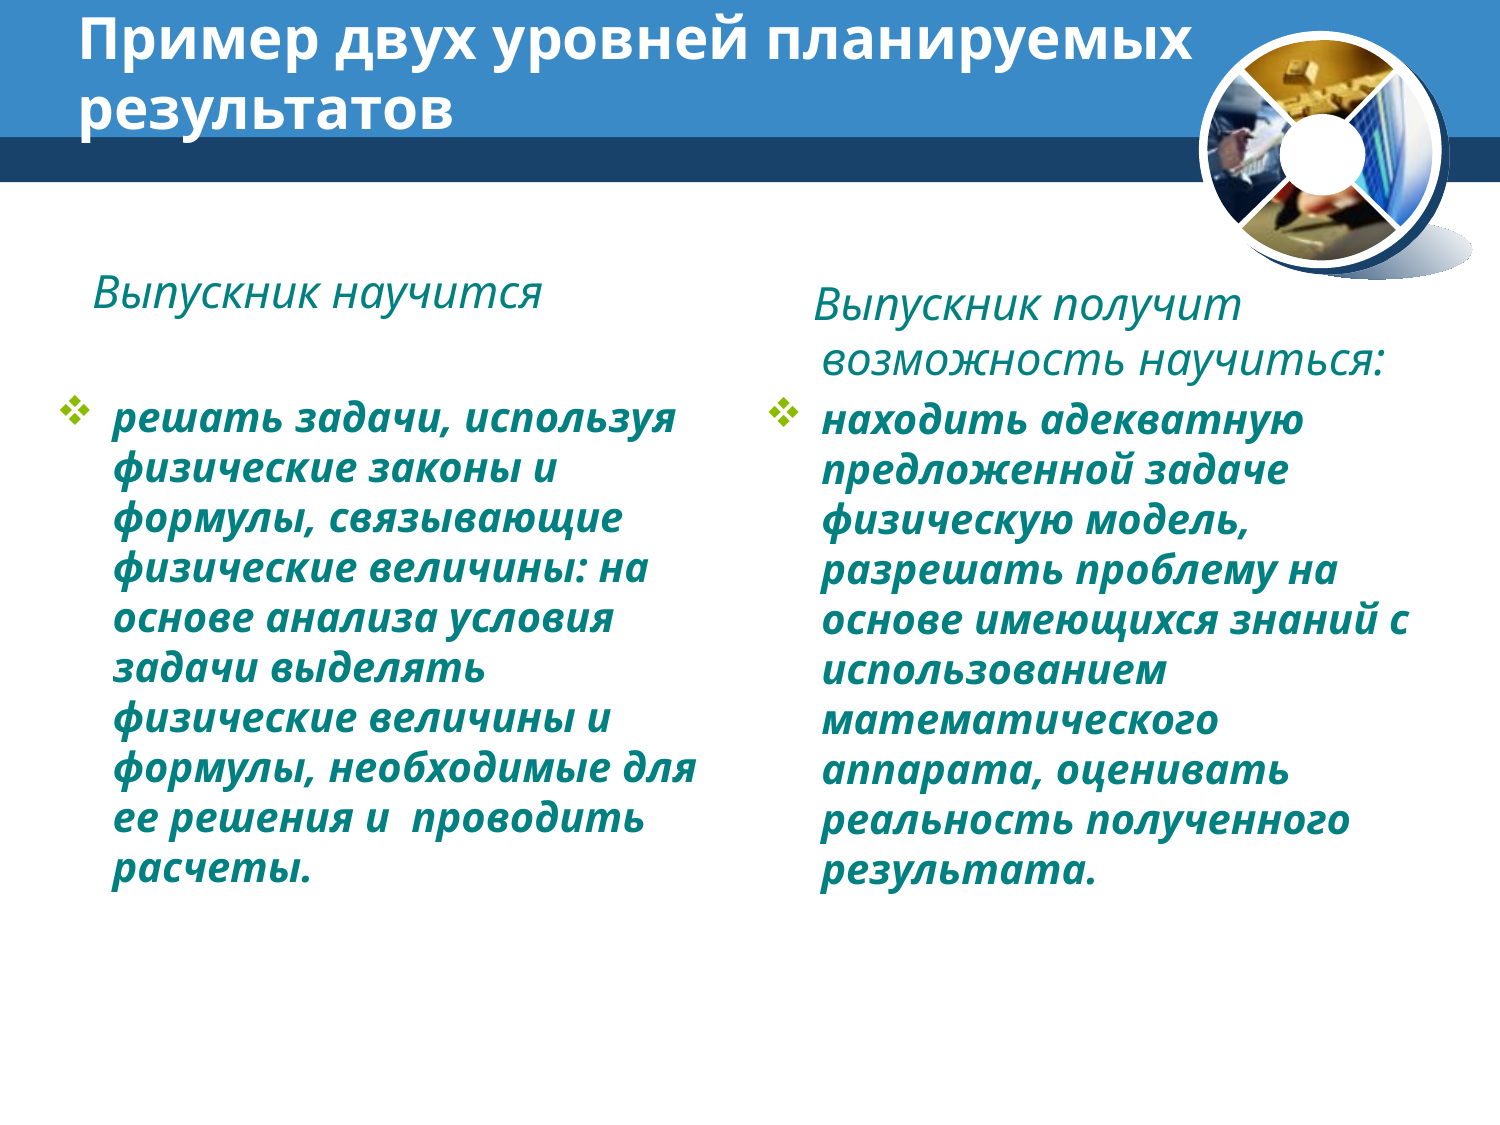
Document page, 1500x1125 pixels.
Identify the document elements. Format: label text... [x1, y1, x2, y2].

picture [1349, 73, 1433, 227]
picture [1207, 110, 1292, 224]
title Пример двух уровней планируемых результатов [62, 24, 1276, 118]
picture [1242, 181, 1396, 261]
list Выпускник получит возможность научиться: находить адекватную предложенной задаче физическую модель, разрешать проблему на основе имеющихся знаний с использованием математического аппарата, оценивать реальность полученного результата. [749, 266, 1463, 1043]
picture [1276, 40, 1394, 122]
list Выпускник научится решать задачи, используя физические законы и формулы, связывающие физические величины: на основе анализа условия задачи выделять физические величины и формулы, необходимые для ее решения и проводить расчеты. [40, 255, 729, 1036]
